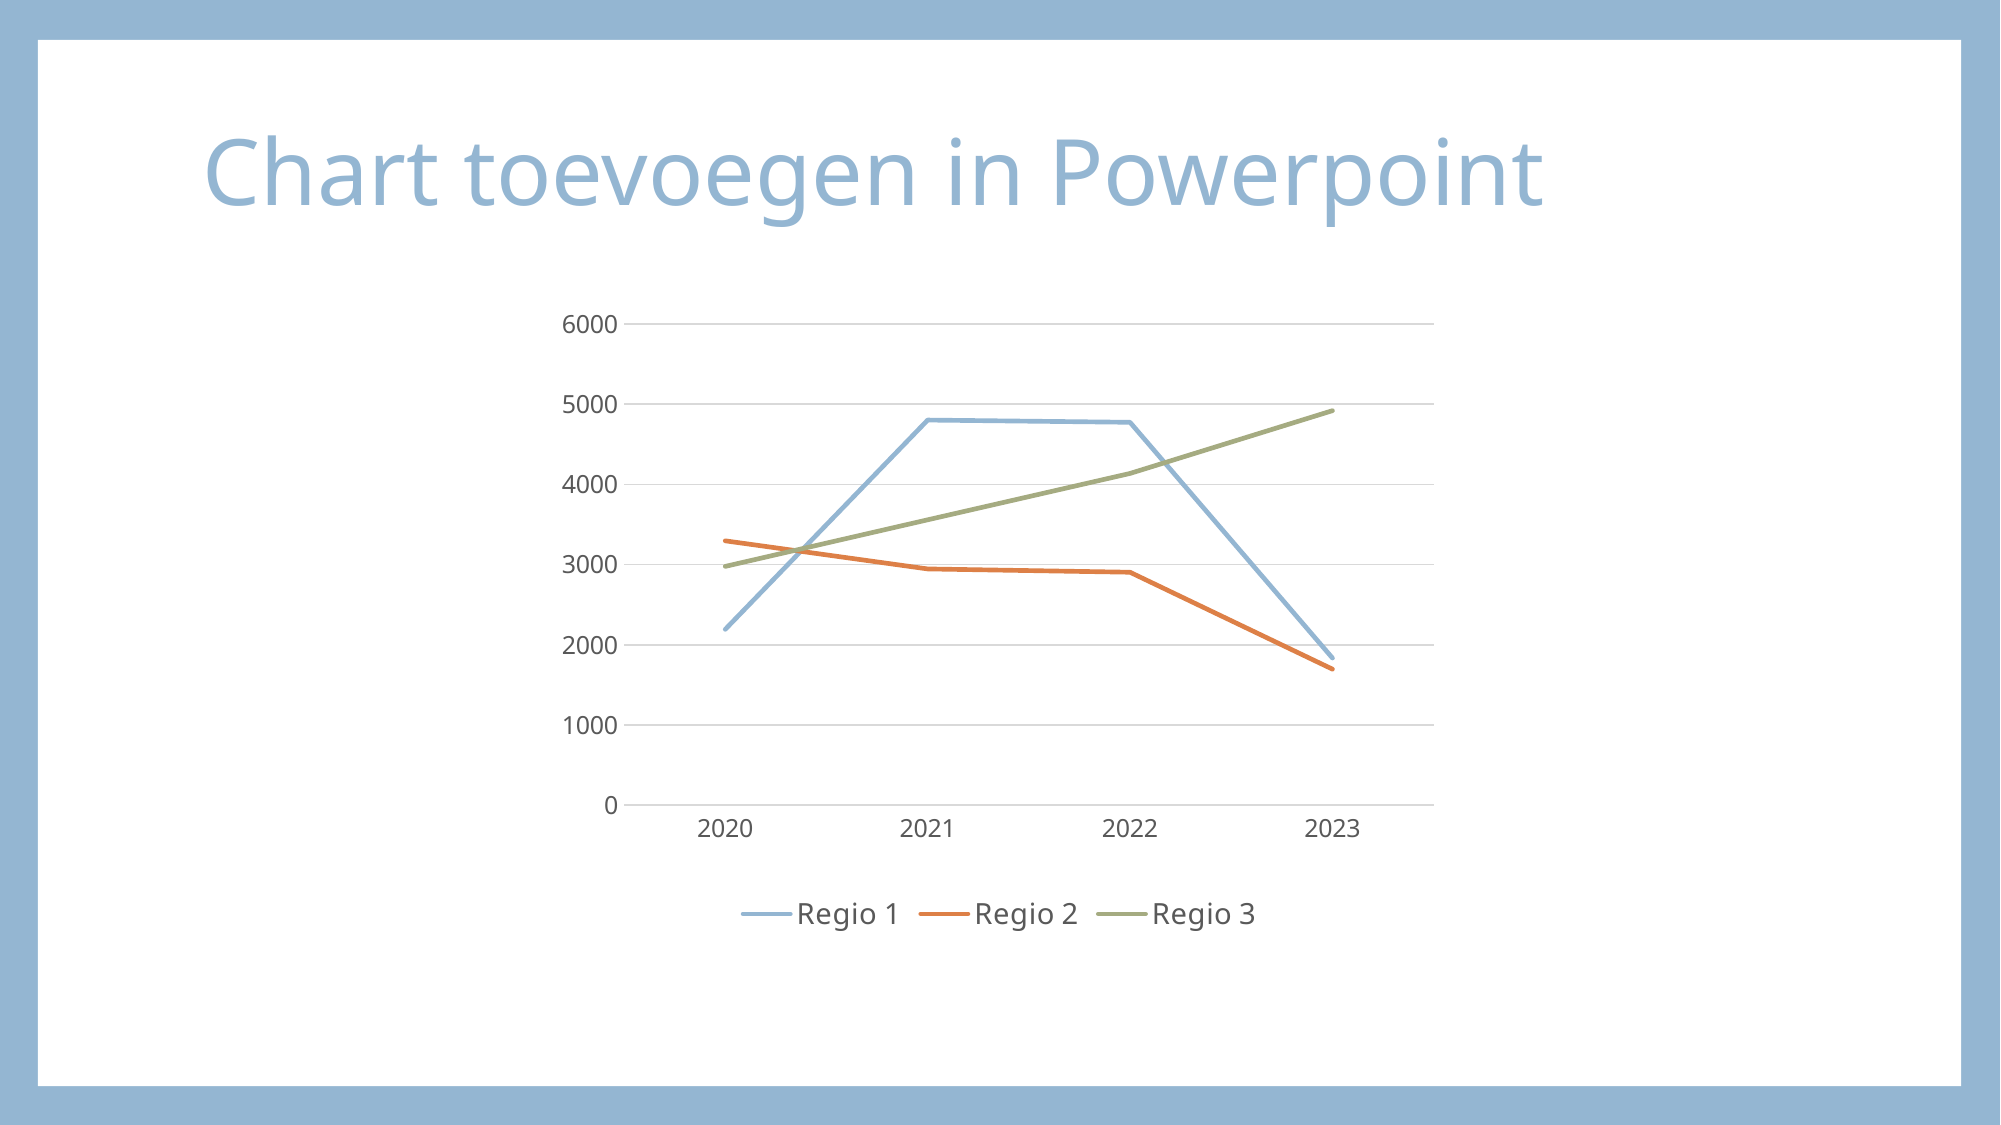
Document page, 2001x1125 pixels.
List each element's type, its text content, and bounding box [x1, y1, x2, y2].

chart [545, 299, 1455, 941]
title Chart toevoegen in Powerpoint [187, 99, 1808, 252]
